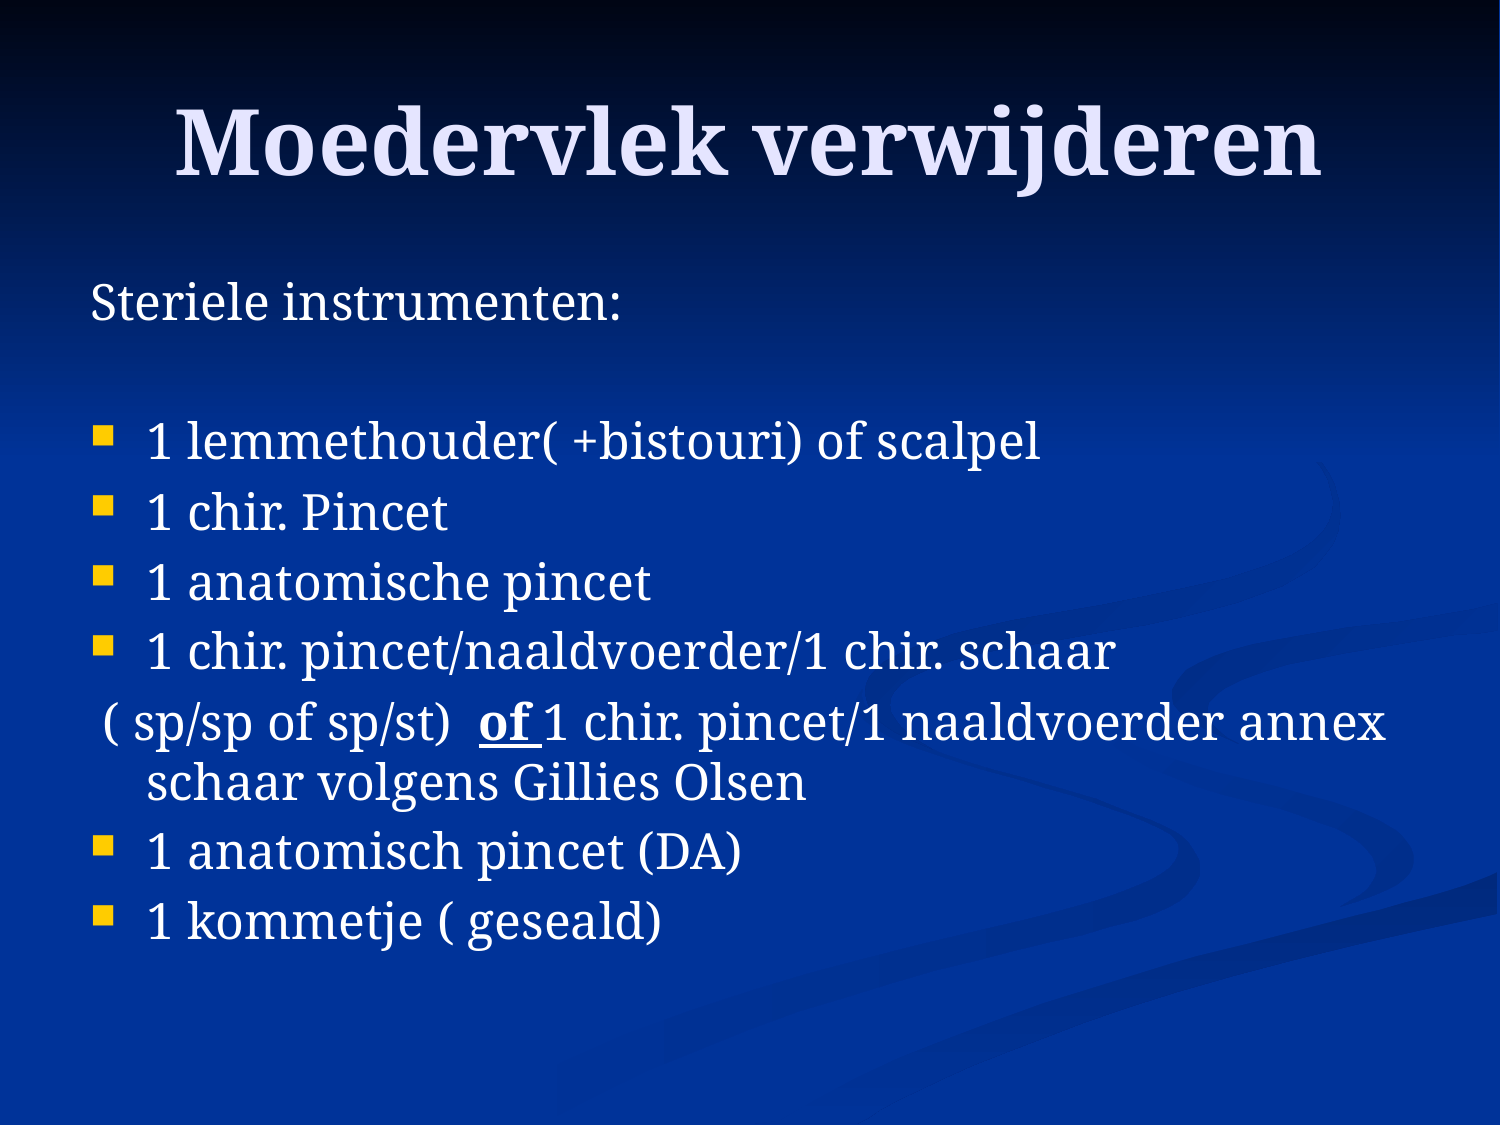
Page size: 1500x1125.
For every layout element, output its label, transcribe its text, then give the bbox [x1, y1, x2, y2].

title Moedervlek verwijderen [74, 44, 1426, 233]
list Steriele instrumenten: 1 lemmethouder( +bistouri) of scalpel 1 chir. Pincet 1 anatomische pincet 1 chir. pincet/naaldvoerder/1 chir. schaar ( sp/sp of sp/st) of 1 chir. pincet/1 naaldvoerder annex schaar volgens Gillies Olsen 1 anatomisch pincet (DA) 1 kommetje ( geseald) [74, 262, 1426, 1006]
